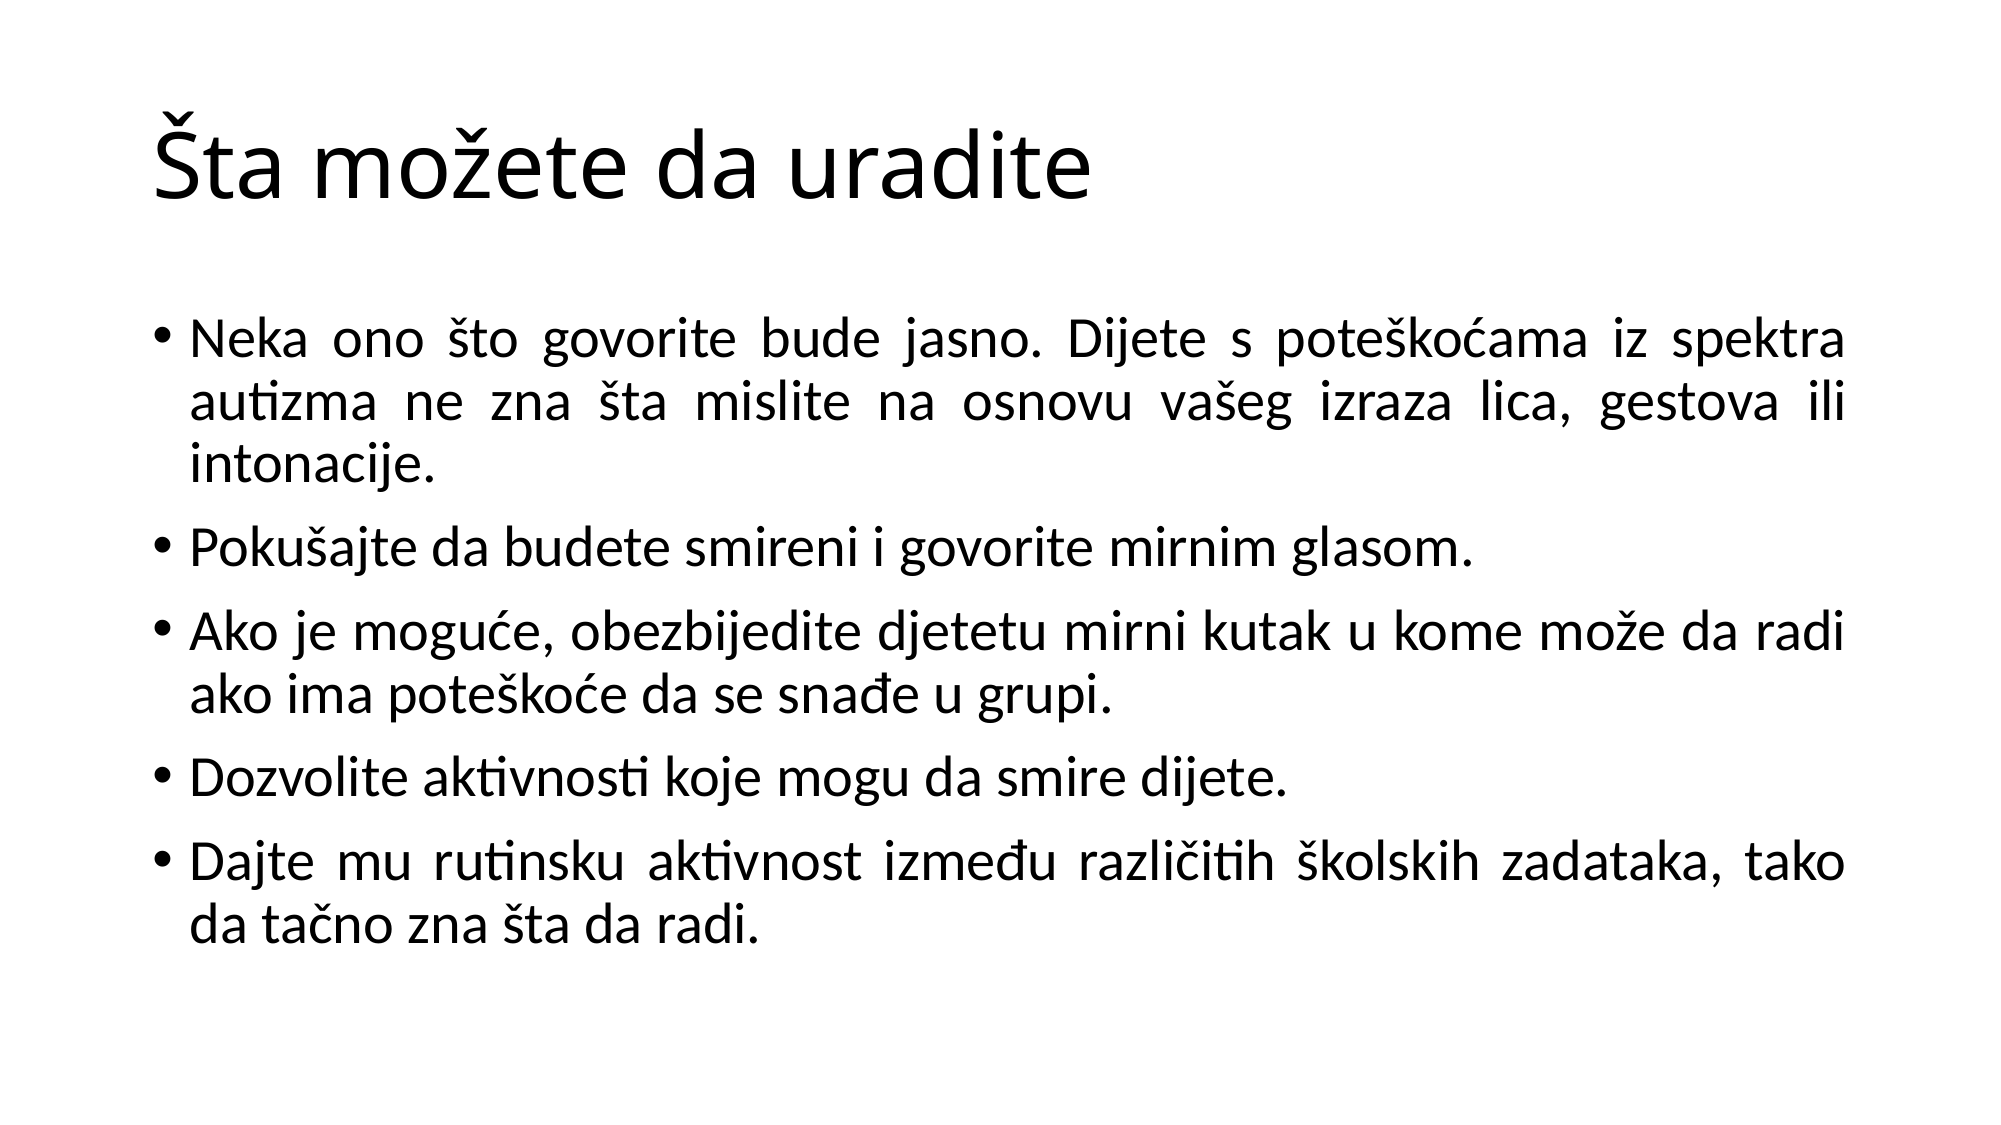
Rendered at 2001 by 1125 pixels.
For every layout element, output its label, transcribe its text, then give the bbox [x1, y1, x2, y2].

list Neka ono što govorite bude jasno. Dijete s poteškoćama iz spektra autizma ne zna šta mislite na osnovu vašeg izraza lica, gestova ili intonacije. Pokušajte da budete smireni i govorite mirnim glasom. Ako je moguće, obezbijedite djetetu mirni kutak u kome može da radi ako ima poteškoće da se snađe u grupi. Dozvolite aktivnosti koje mogu da smire dijete. Dajte mu rutinsku aktivnost između različitih školskih zadataka, tako da tačno zna šta da radi. [137, 299, 1863, 1014]
title Šta možete da uradite [137, 59, 1863, 278]
